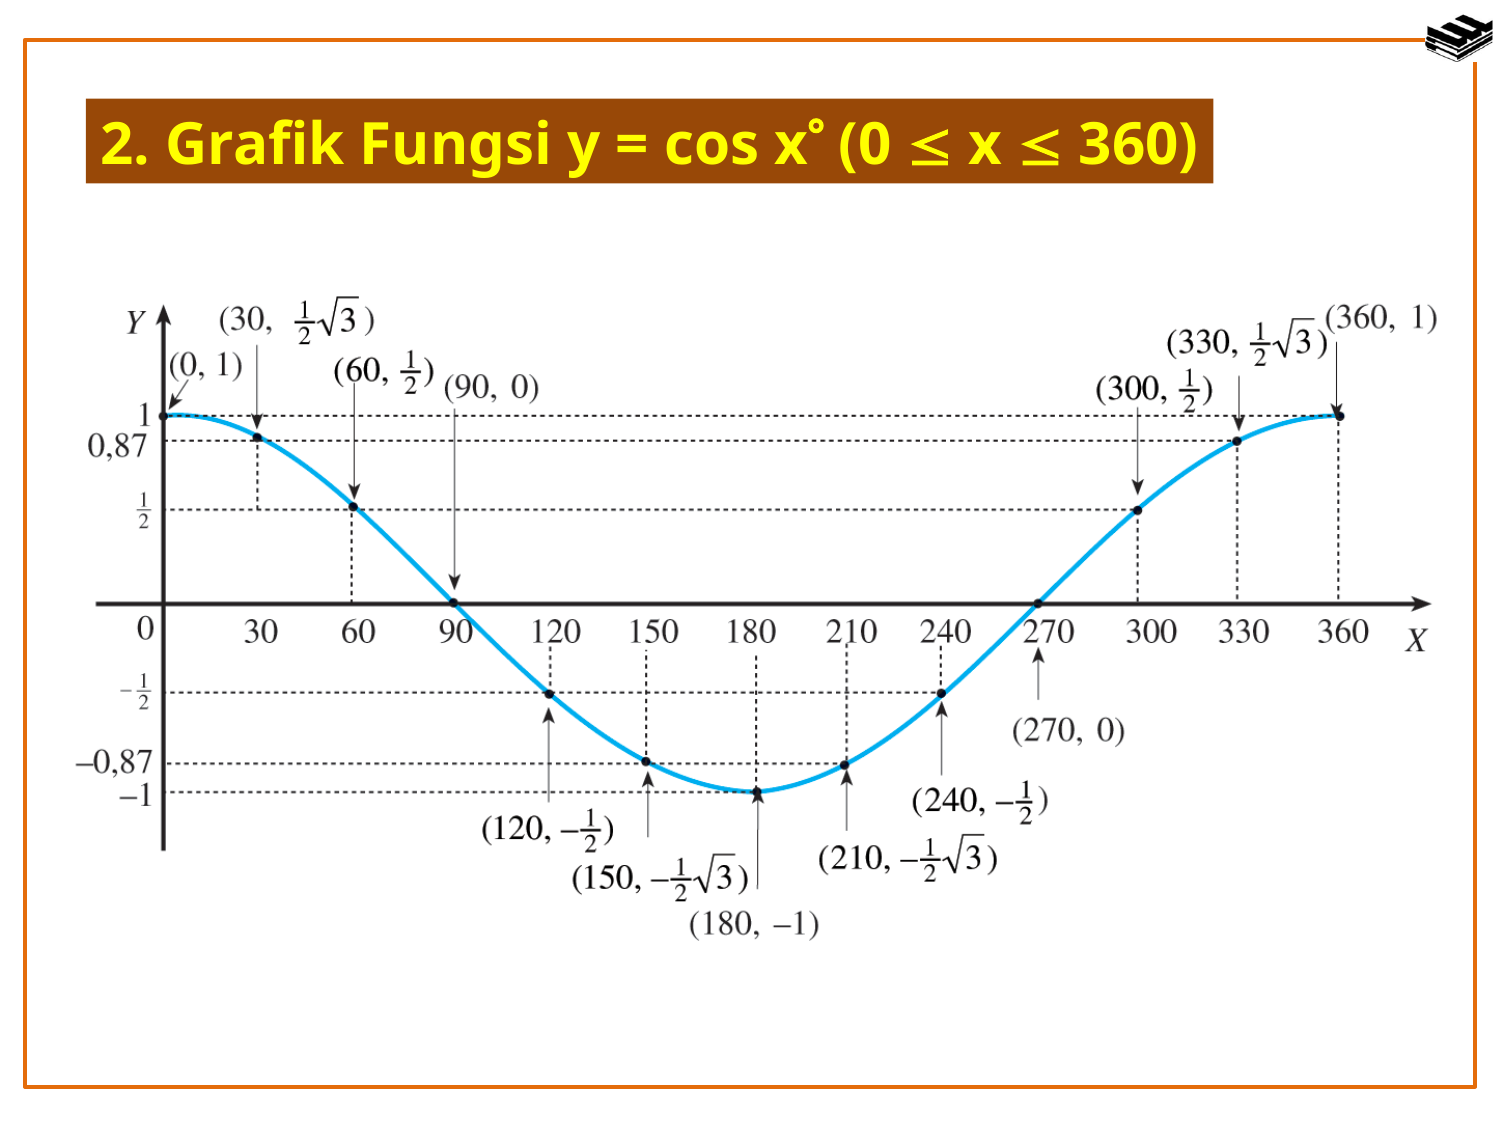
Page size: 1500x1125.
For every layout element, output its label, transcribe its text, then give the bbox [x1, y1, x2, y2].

picture [1425, 11, 1493, 62]
picture [29, 255, 1448, 948]
text_box 2. Grafik Fungsi y = cos x (0  x  360) [85, 98, 1214, 184]
